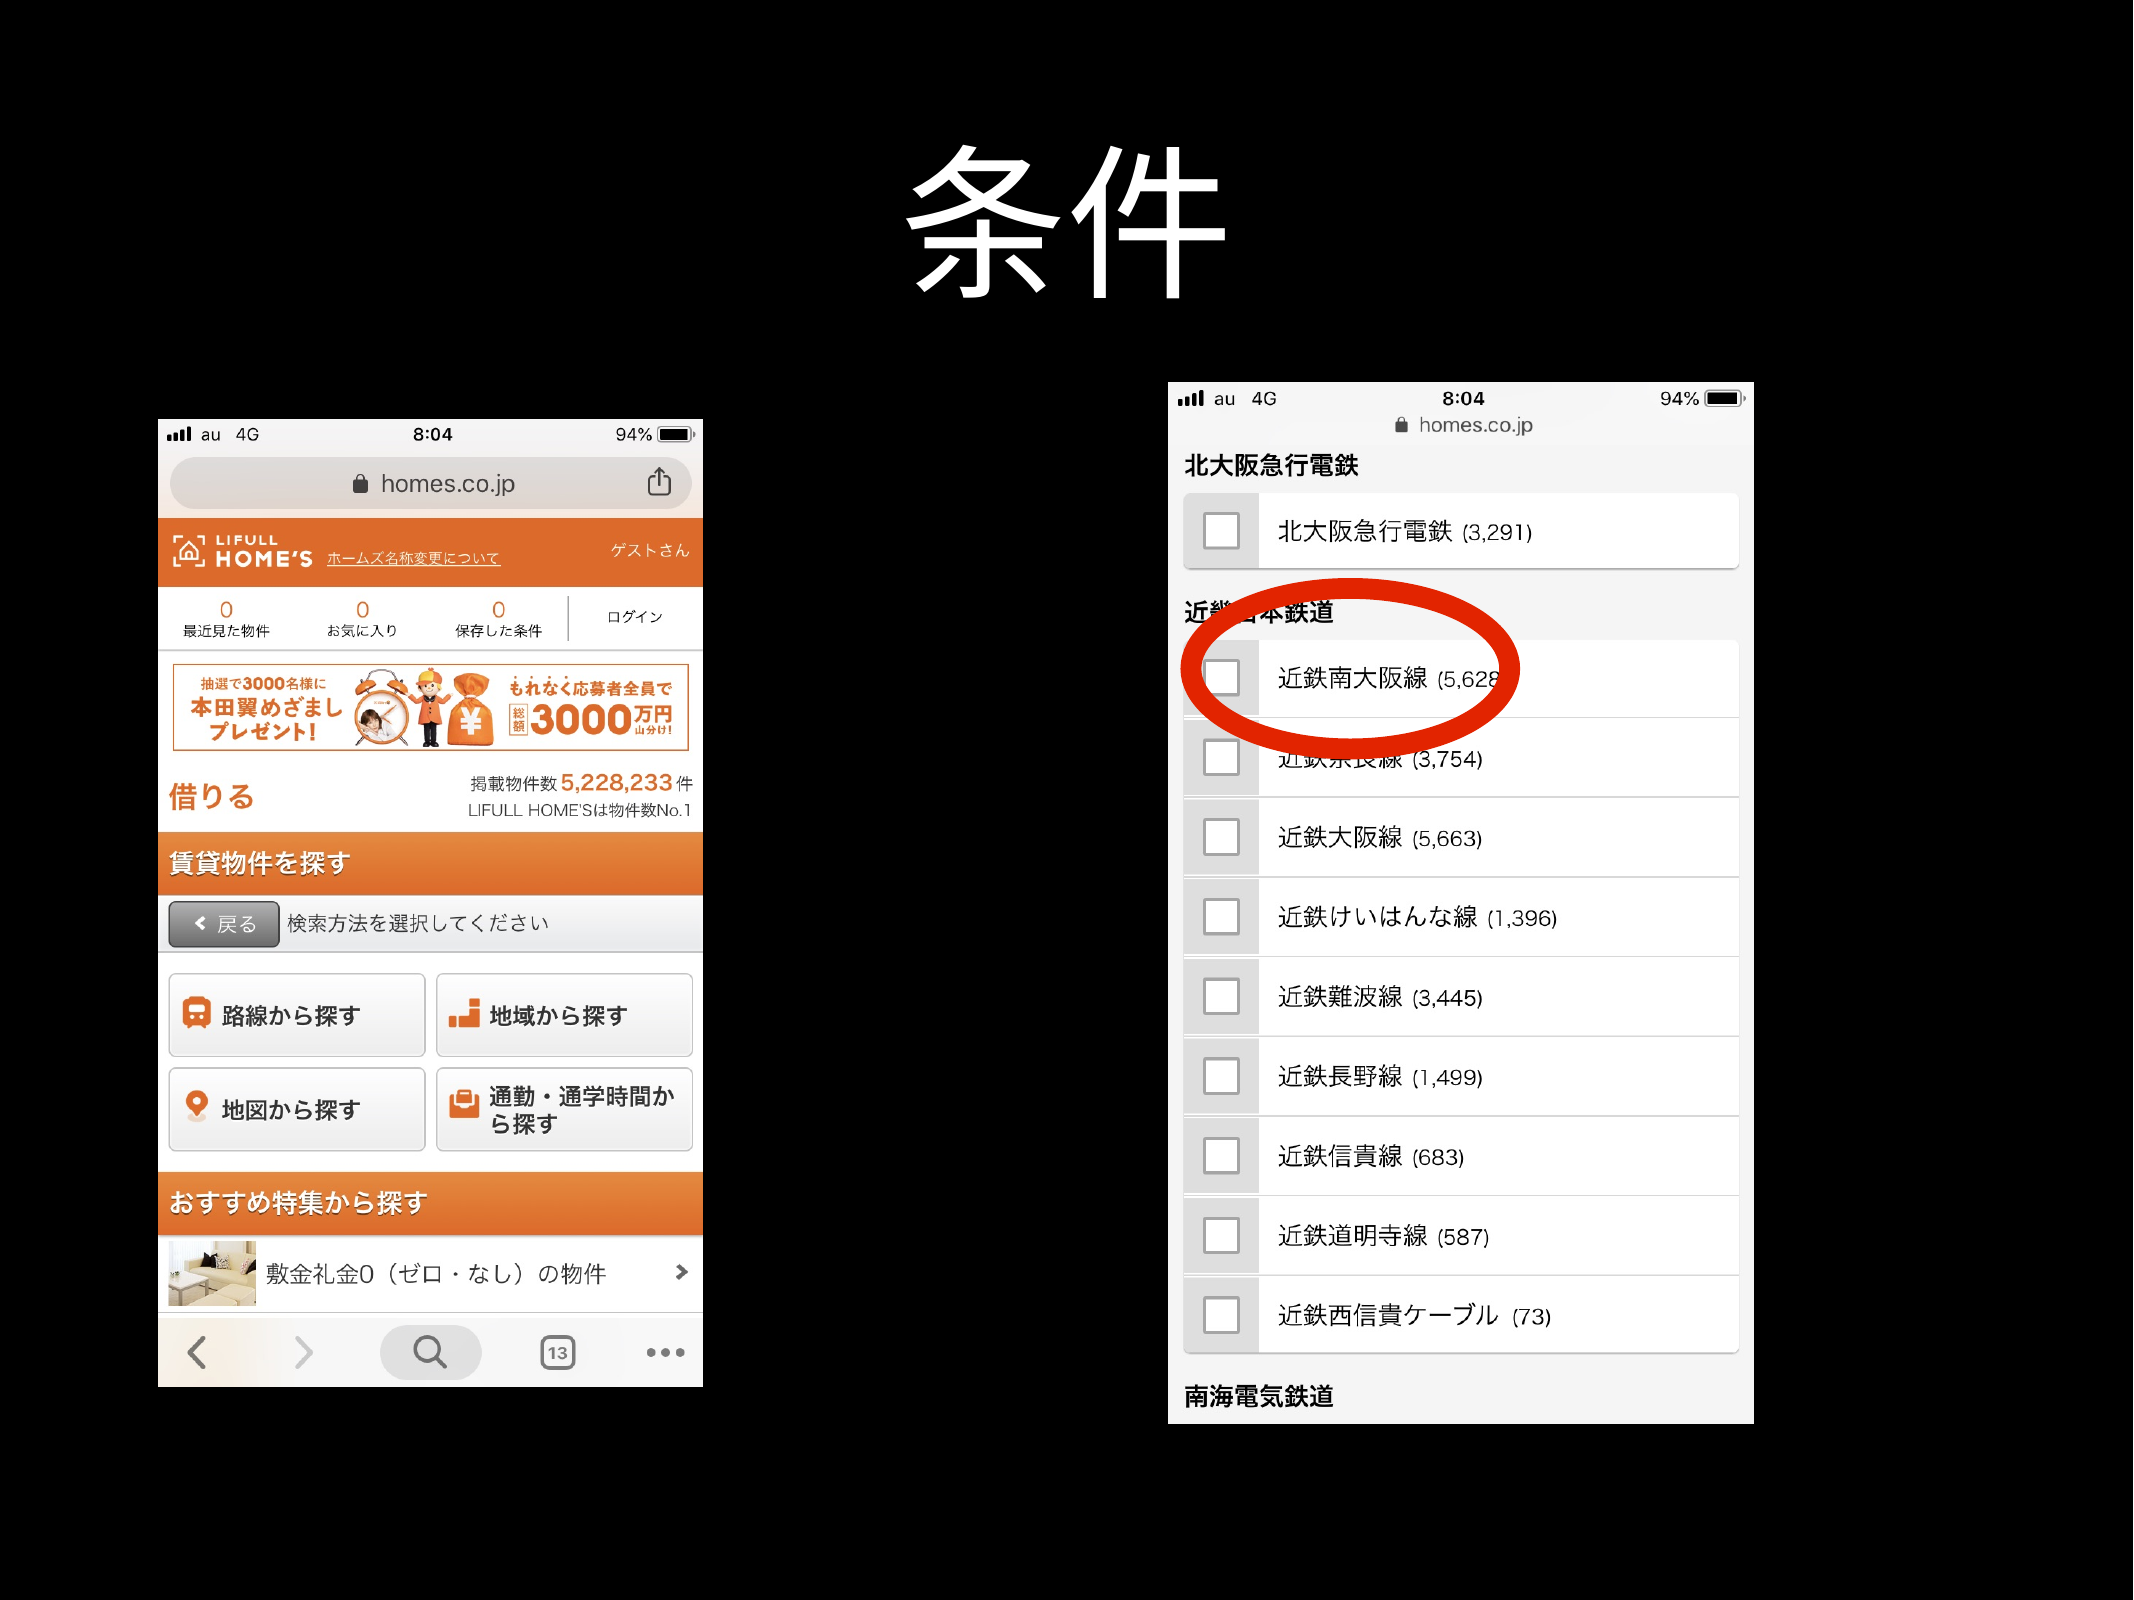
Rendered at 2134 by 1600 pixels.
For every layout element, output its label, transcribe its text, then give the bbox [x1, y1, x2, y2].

title 条件 [155, 41, 1978, 397]
picture [1167, 381, 1754, 1424]
picture [158, 418, 703, 1387]
